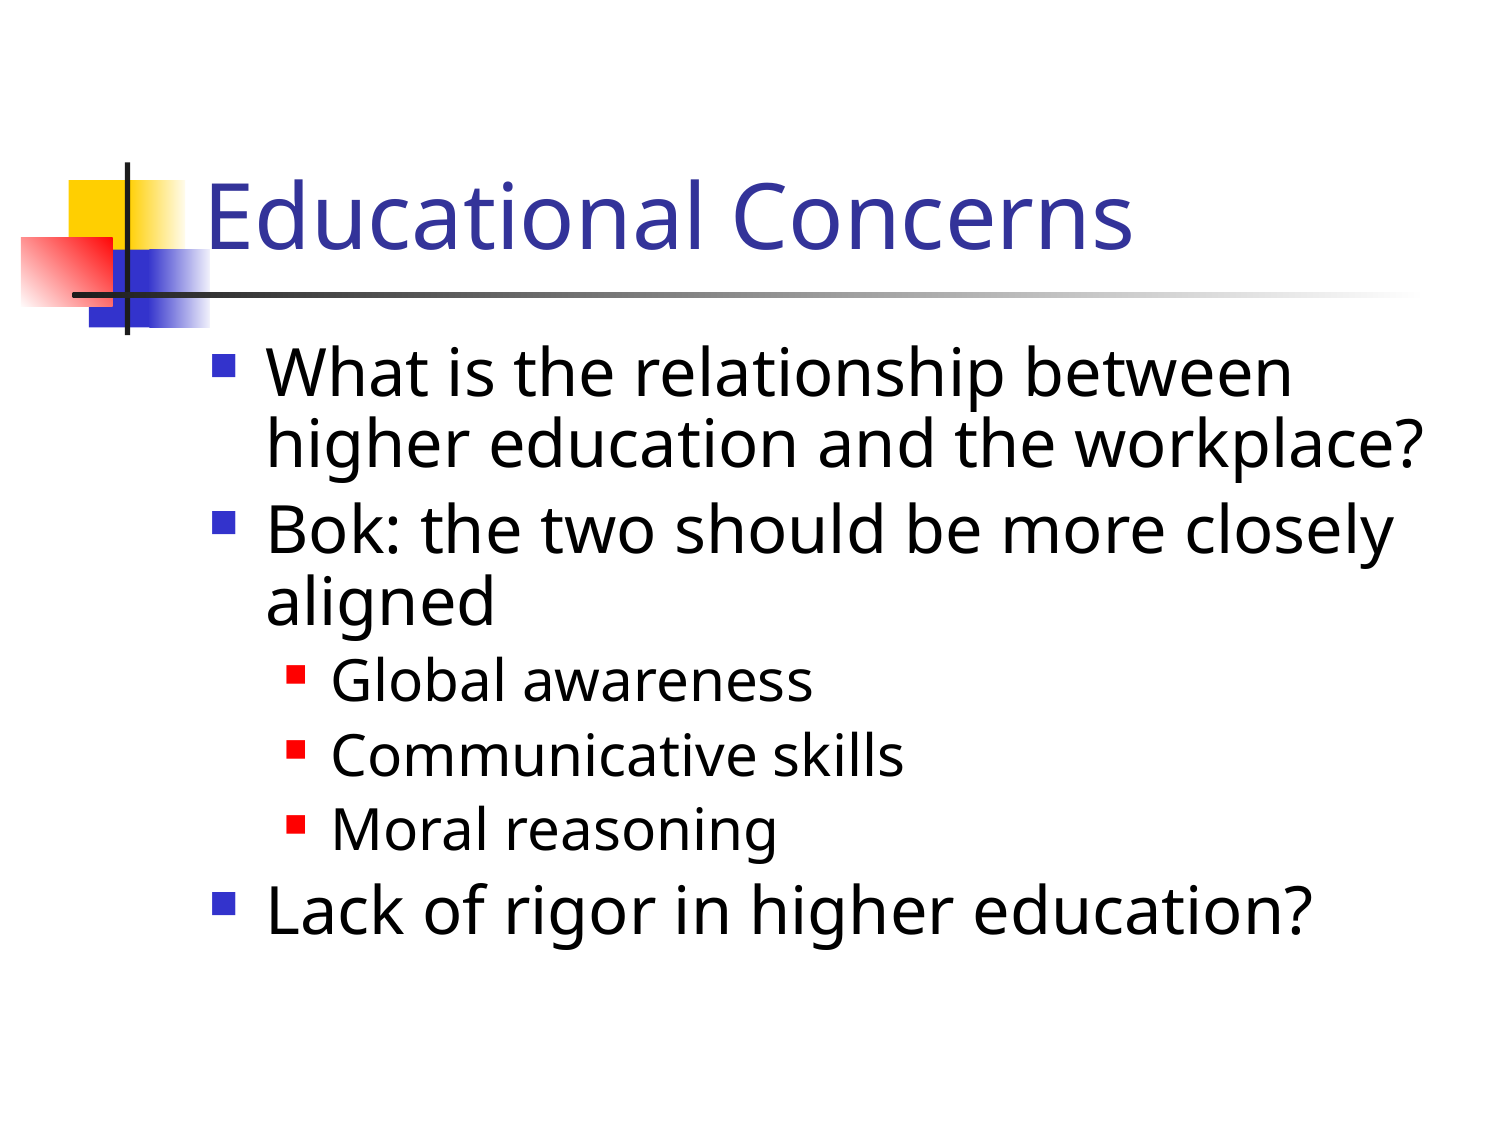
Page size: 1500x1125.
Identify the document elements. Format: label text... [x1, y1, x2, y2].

title Educational Concerns [188, 35, 1468, 275]
list What is the relationship between higher education and the workplace? Bok: the two should be more closely aligned Global awareness Communicative skills Moral reasoning Lack of rigor in higher education? [193, 331, 1469, 1006]
